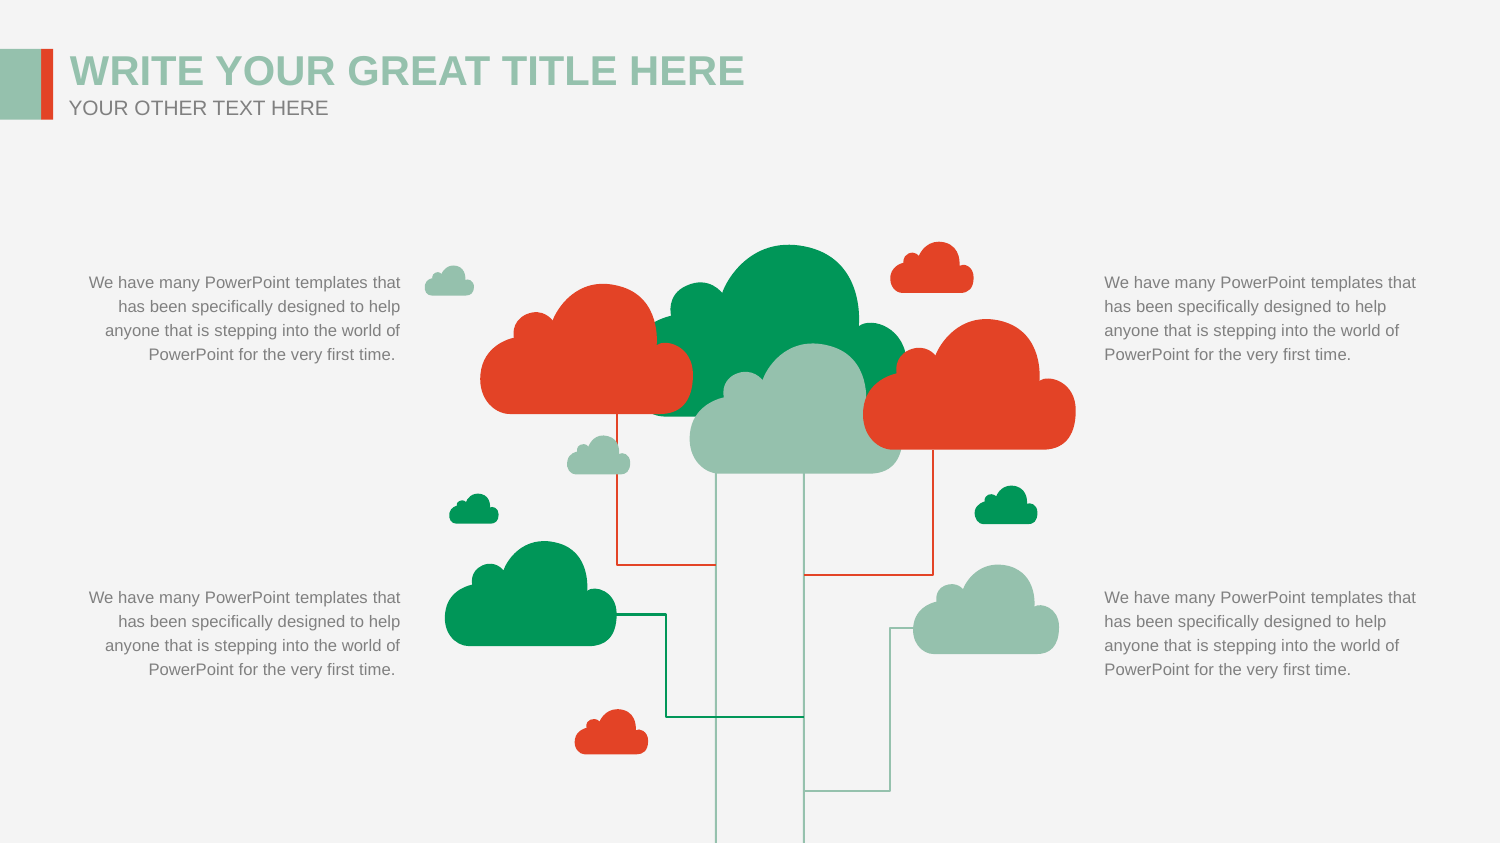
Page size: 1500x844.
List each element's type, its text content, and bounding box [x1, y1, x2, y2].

text_box [480, 283, 693, 415]
text_box We have many PowerPoint templates that has been specifically designed to help anyone that is stepping into the world of PowerPoint for the very first time. [81, 268, 401, 364]
text_box [567, 435, 631, 475]
text_box [803, 628, 914, 792]
text_box [890, 241, 974, 293]
text_box [616, 614, 804, 718]
text_box [616, 414, 716, 565]
text_box We have many PowerPoint templates that has been specifically designed to help anyone that is stepping into the world of PowerPoint for the very first time. [1104, 582, 1424, 679]
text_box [0, 48, 54, 120]
text_box We have many PowerPoint templates that has been specifically designed to help anyone that is stepping into the world of PowerPoint for the very first time. [81, 582, 401, 679]
text_box We have many PowerPoint templates that has been specifically designed to help anyone that is stepping into the world of PowerPoint for the very first time. [1104, 268, 1424, 364]
text_box [574, 709, 649, 755]
text_box [444, 541, 617, 647]
text_box [913, 564, 1060, 655]
text_box YOUR OTHER TEXT HERE [54, 86, 344, 127]
text_box [974, 485, 1038, 525]
text_box [689, 343, 902, 474]
text_box [424, 265, 474, 296]
text_box [803, 449, 934, 576]
text_box [655, 244, 905, 417]
text_box [449, 493, 499, 524]
text_box [862, 319, 1076, 450]
text_box WRITE YOUR GREAT TITLE HERE [55, 36, 761, 102]
